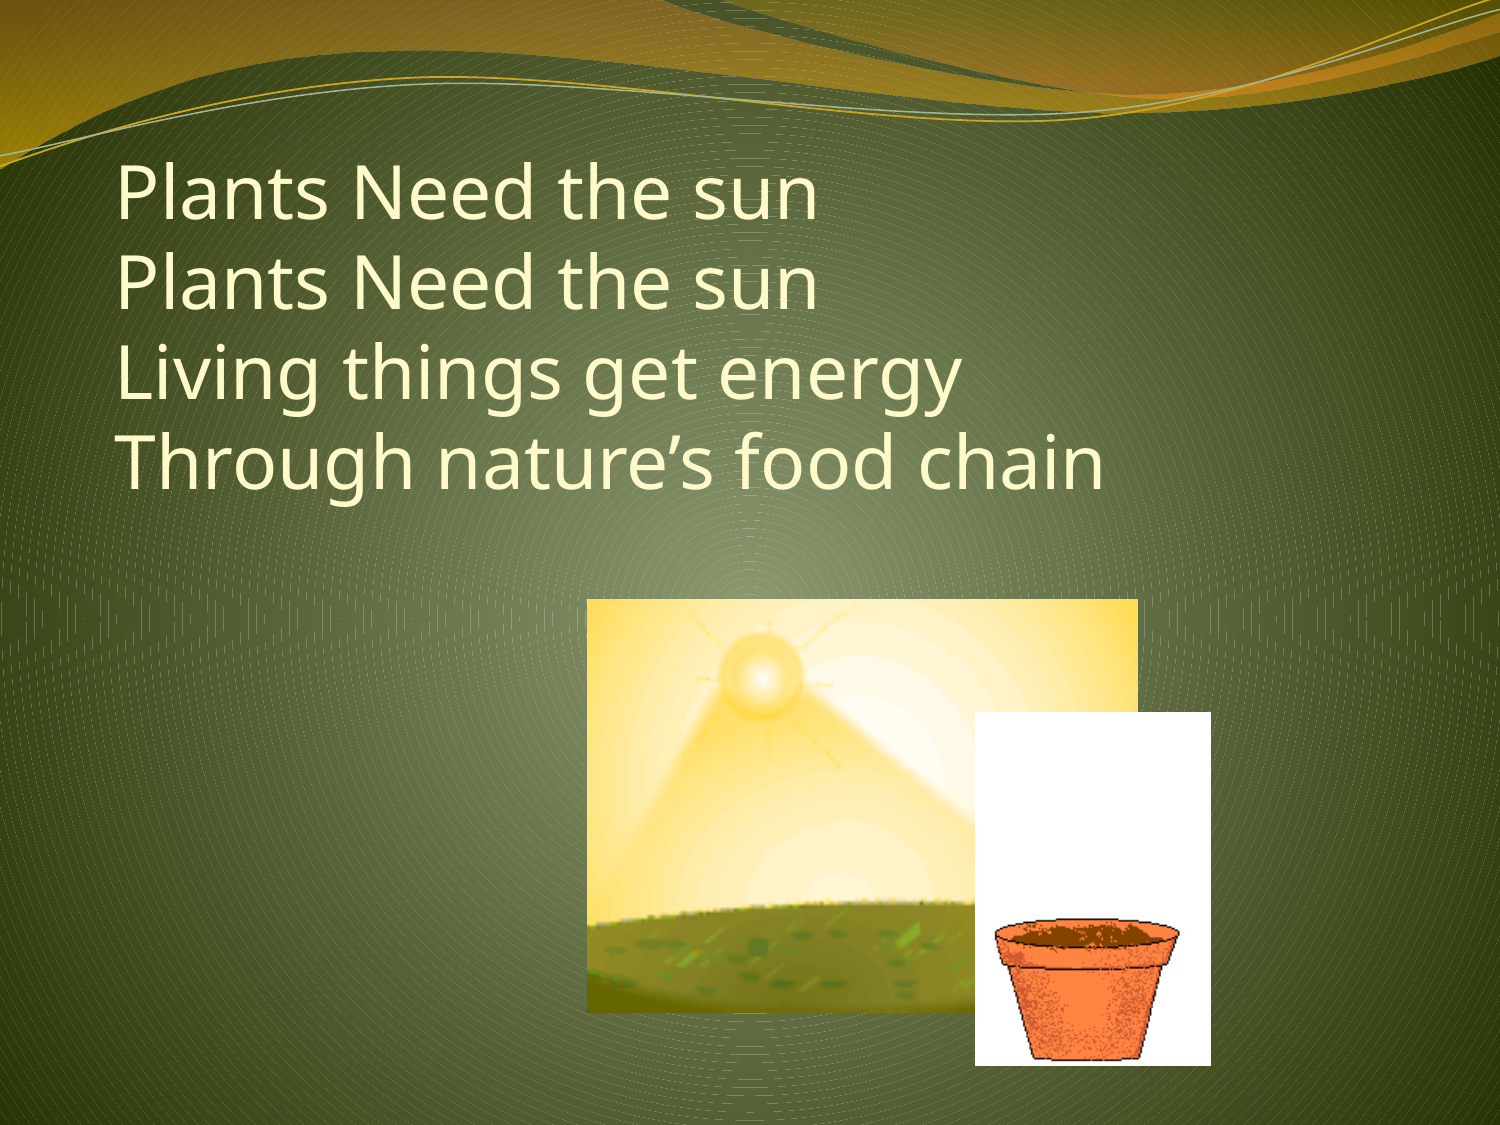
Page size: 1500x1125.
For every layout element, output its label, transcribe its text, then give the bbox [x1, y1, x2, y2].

picture [587, 599, 1212, 1066]
text_box Plants Need the sun Plants Need the sun Living things get energy Through nature’s food chain [99, 137, 1338, 513]
